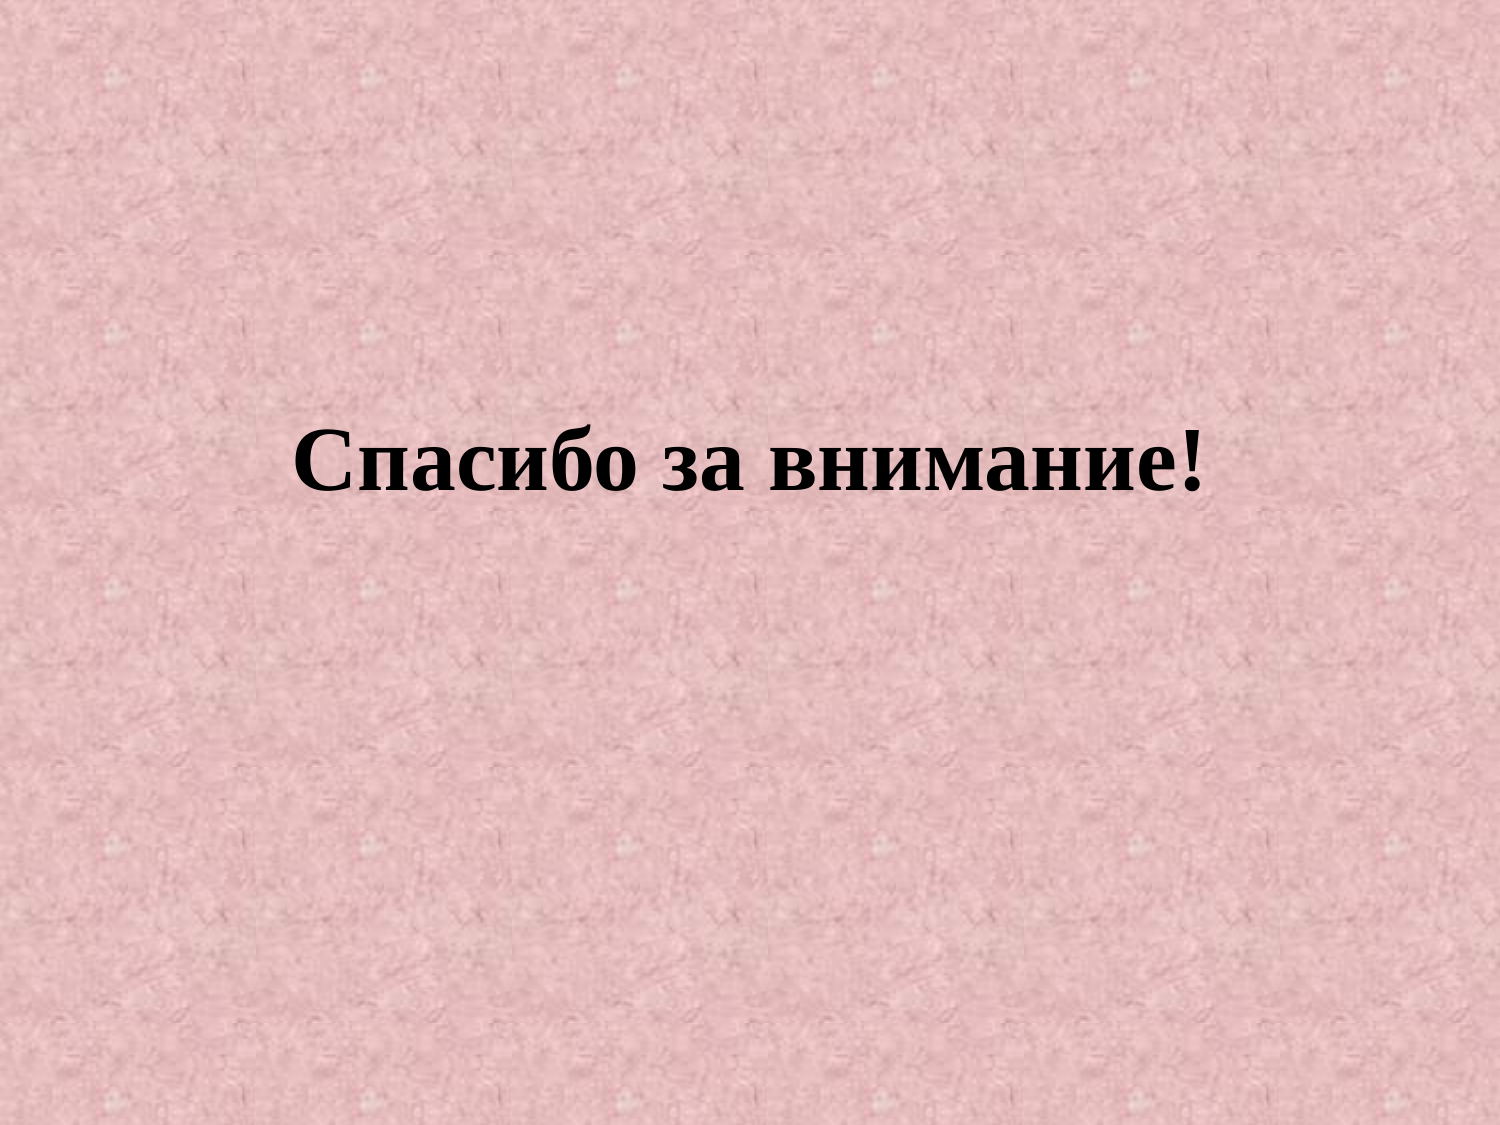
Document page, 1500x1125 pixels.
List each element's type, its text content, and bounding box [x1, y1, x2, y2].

picture [0, 0, 1500, 1125]
list Спасибо за внимание! [75, 262, 1425, 1005]
